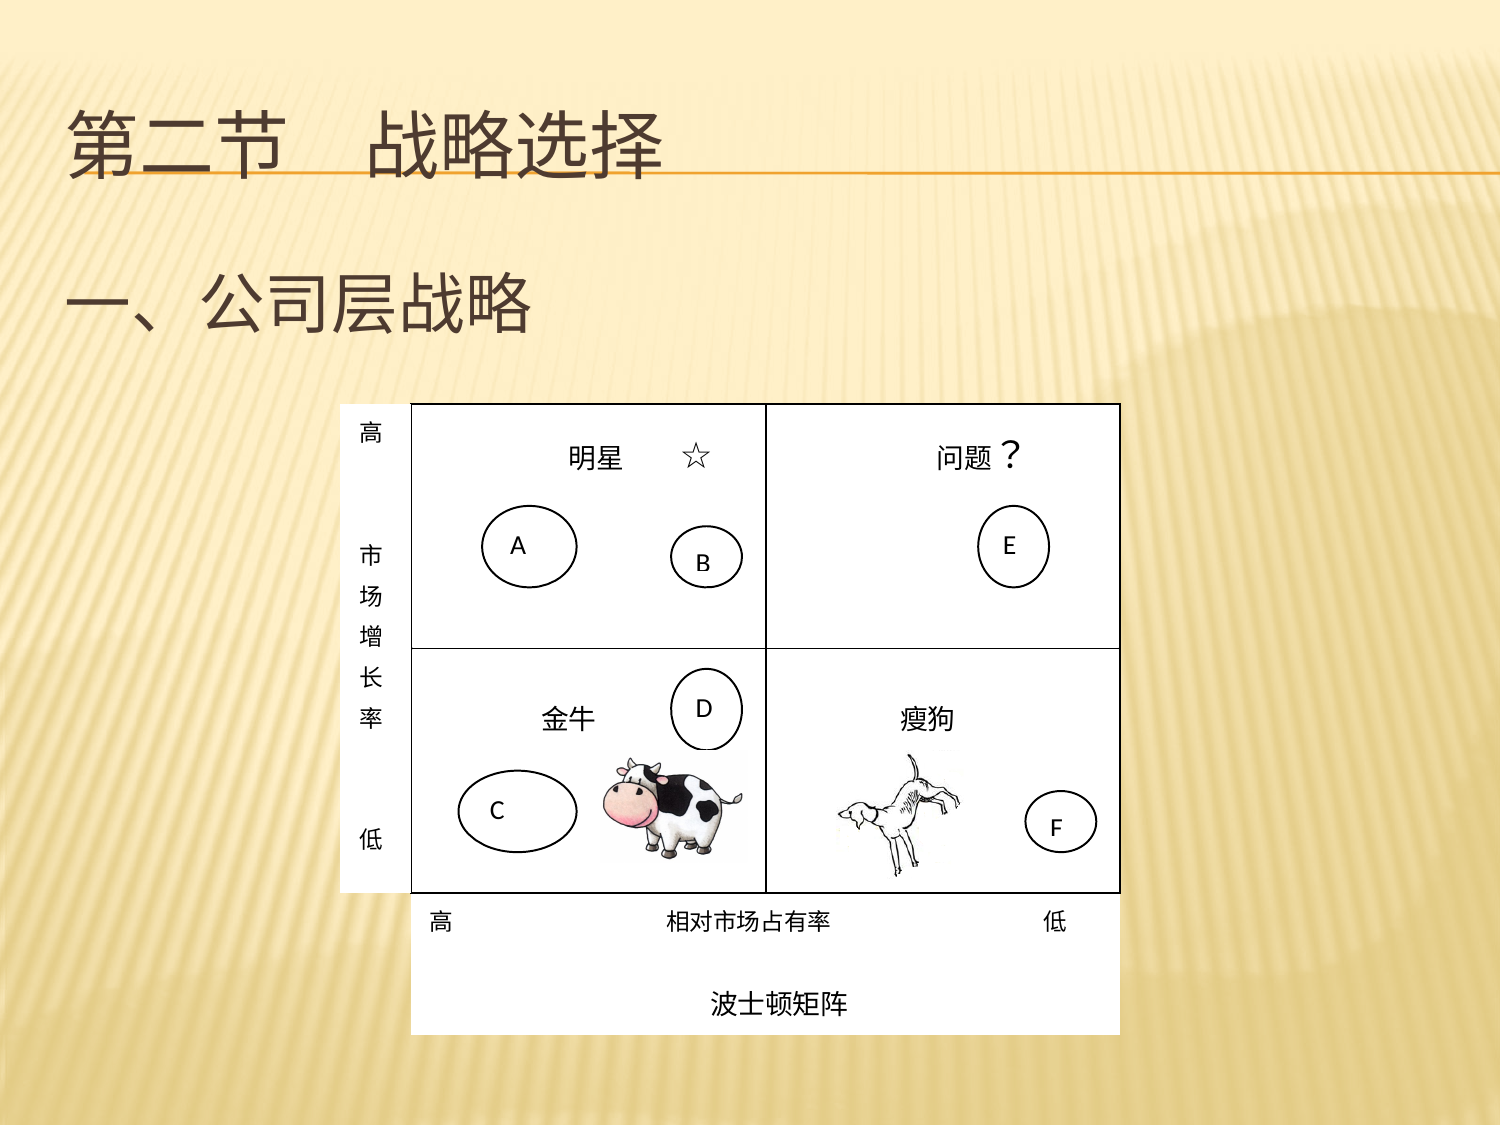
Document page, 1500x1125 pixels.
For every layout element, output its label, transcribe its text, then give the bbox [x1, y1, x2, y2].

title 第二节 战略选择 [50, 75, 1475, 213]
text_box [269, 362, 1360, 1055]
list 一、公司层战略 [50, 254, 1475, 998]
